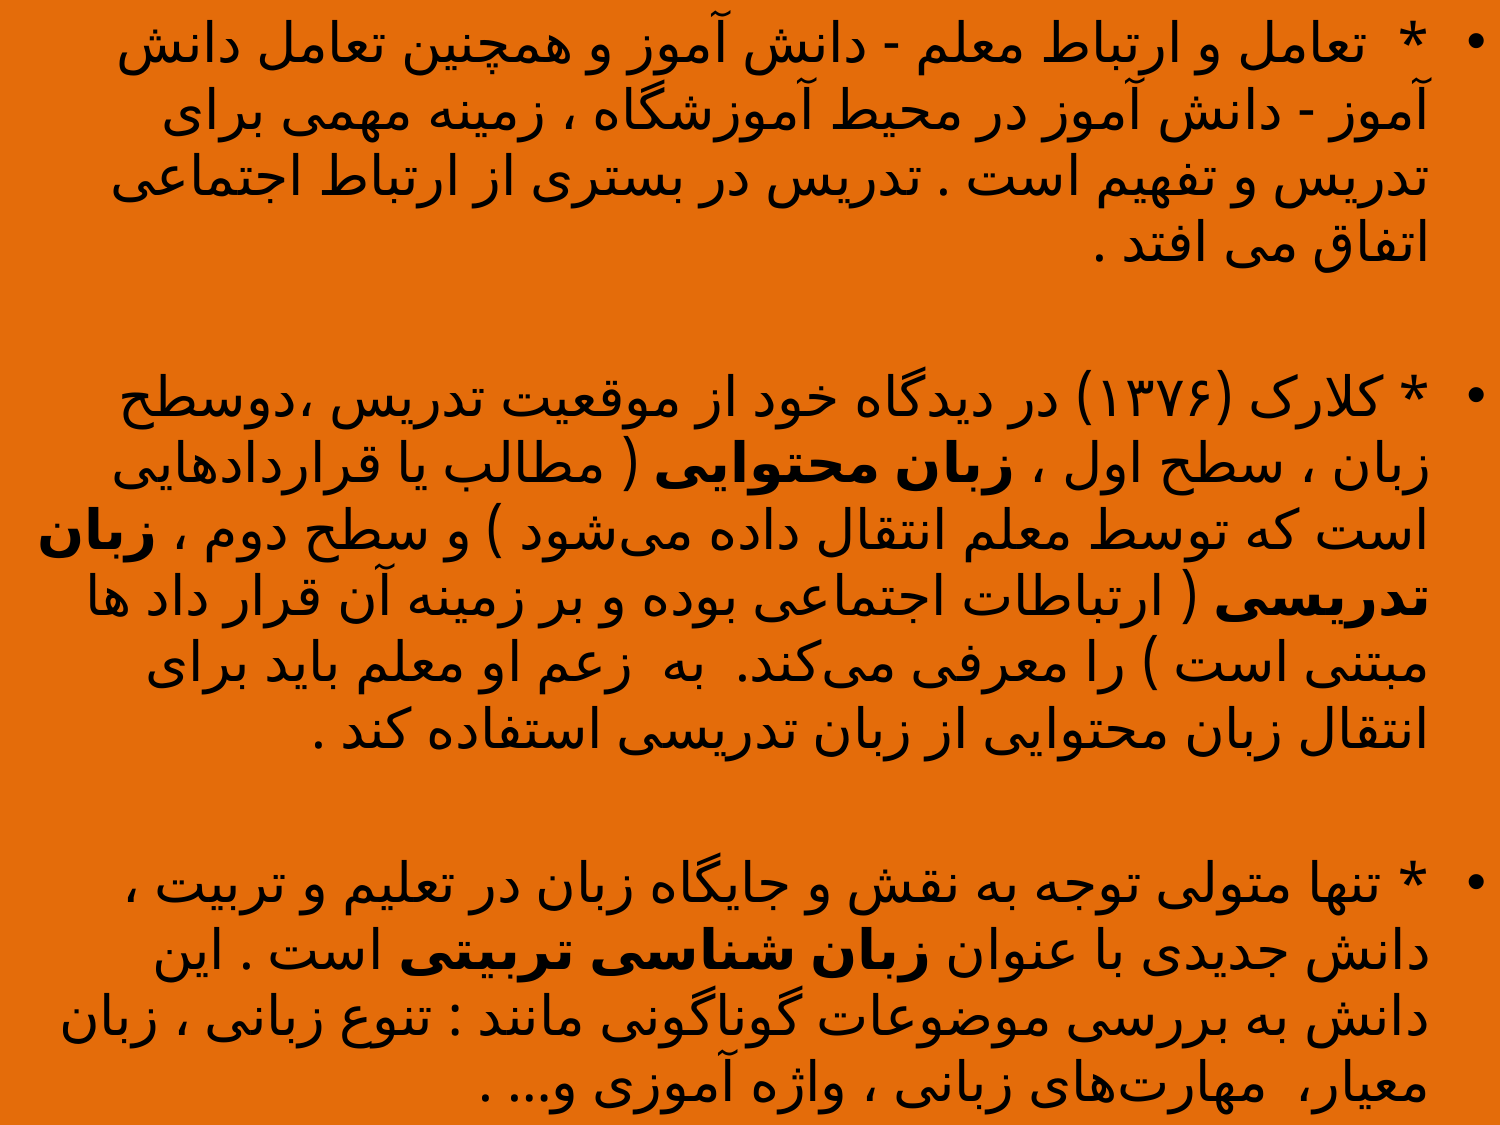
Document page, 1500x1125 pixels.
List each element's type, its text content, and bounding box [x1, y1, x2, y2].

list * تعامل و ارتباط معلم - دانش آموز و همچنین تعامل دانش آموز - دانش آموز در محیط آموزشگاه ، زمینه مهمی برای تدریس و تفهیم است . تدریس در بستری از ارتباط اجتماعی اتفاق می افتد . * کلارک (۱۳۷۶) در دیدگاه خود از موقعیت تدریس ،دوسطح زبان ، سطح اول ، زبان محتوایی ( مطالب یا قراردادهایی است که توسط معلم انتقال داده می‌شود ) و سطح دوم ، زبان تدریسی ( ارتباطات اجتماعی بوده و بر زمینه آن قرار داد ها مبتنی است ) را معرفی می‌کند. به زعم او معلم باید برای انتقال زبان محتوایی از زبان تدریسی استفاده کند . * تنها متولی توجه به نقش و جایگاه زبان در تعلیم و تربیت ، دانش جدیدی با عنوان زبان شناسی تربیتی است . این دانش به بررسی موضوعات گوناگونی مانند : تنوع زبانی ، زبان معیار، مهارت‌های زبانی ، واژه آموزی و… . [0, 0, 1500, 1125]
